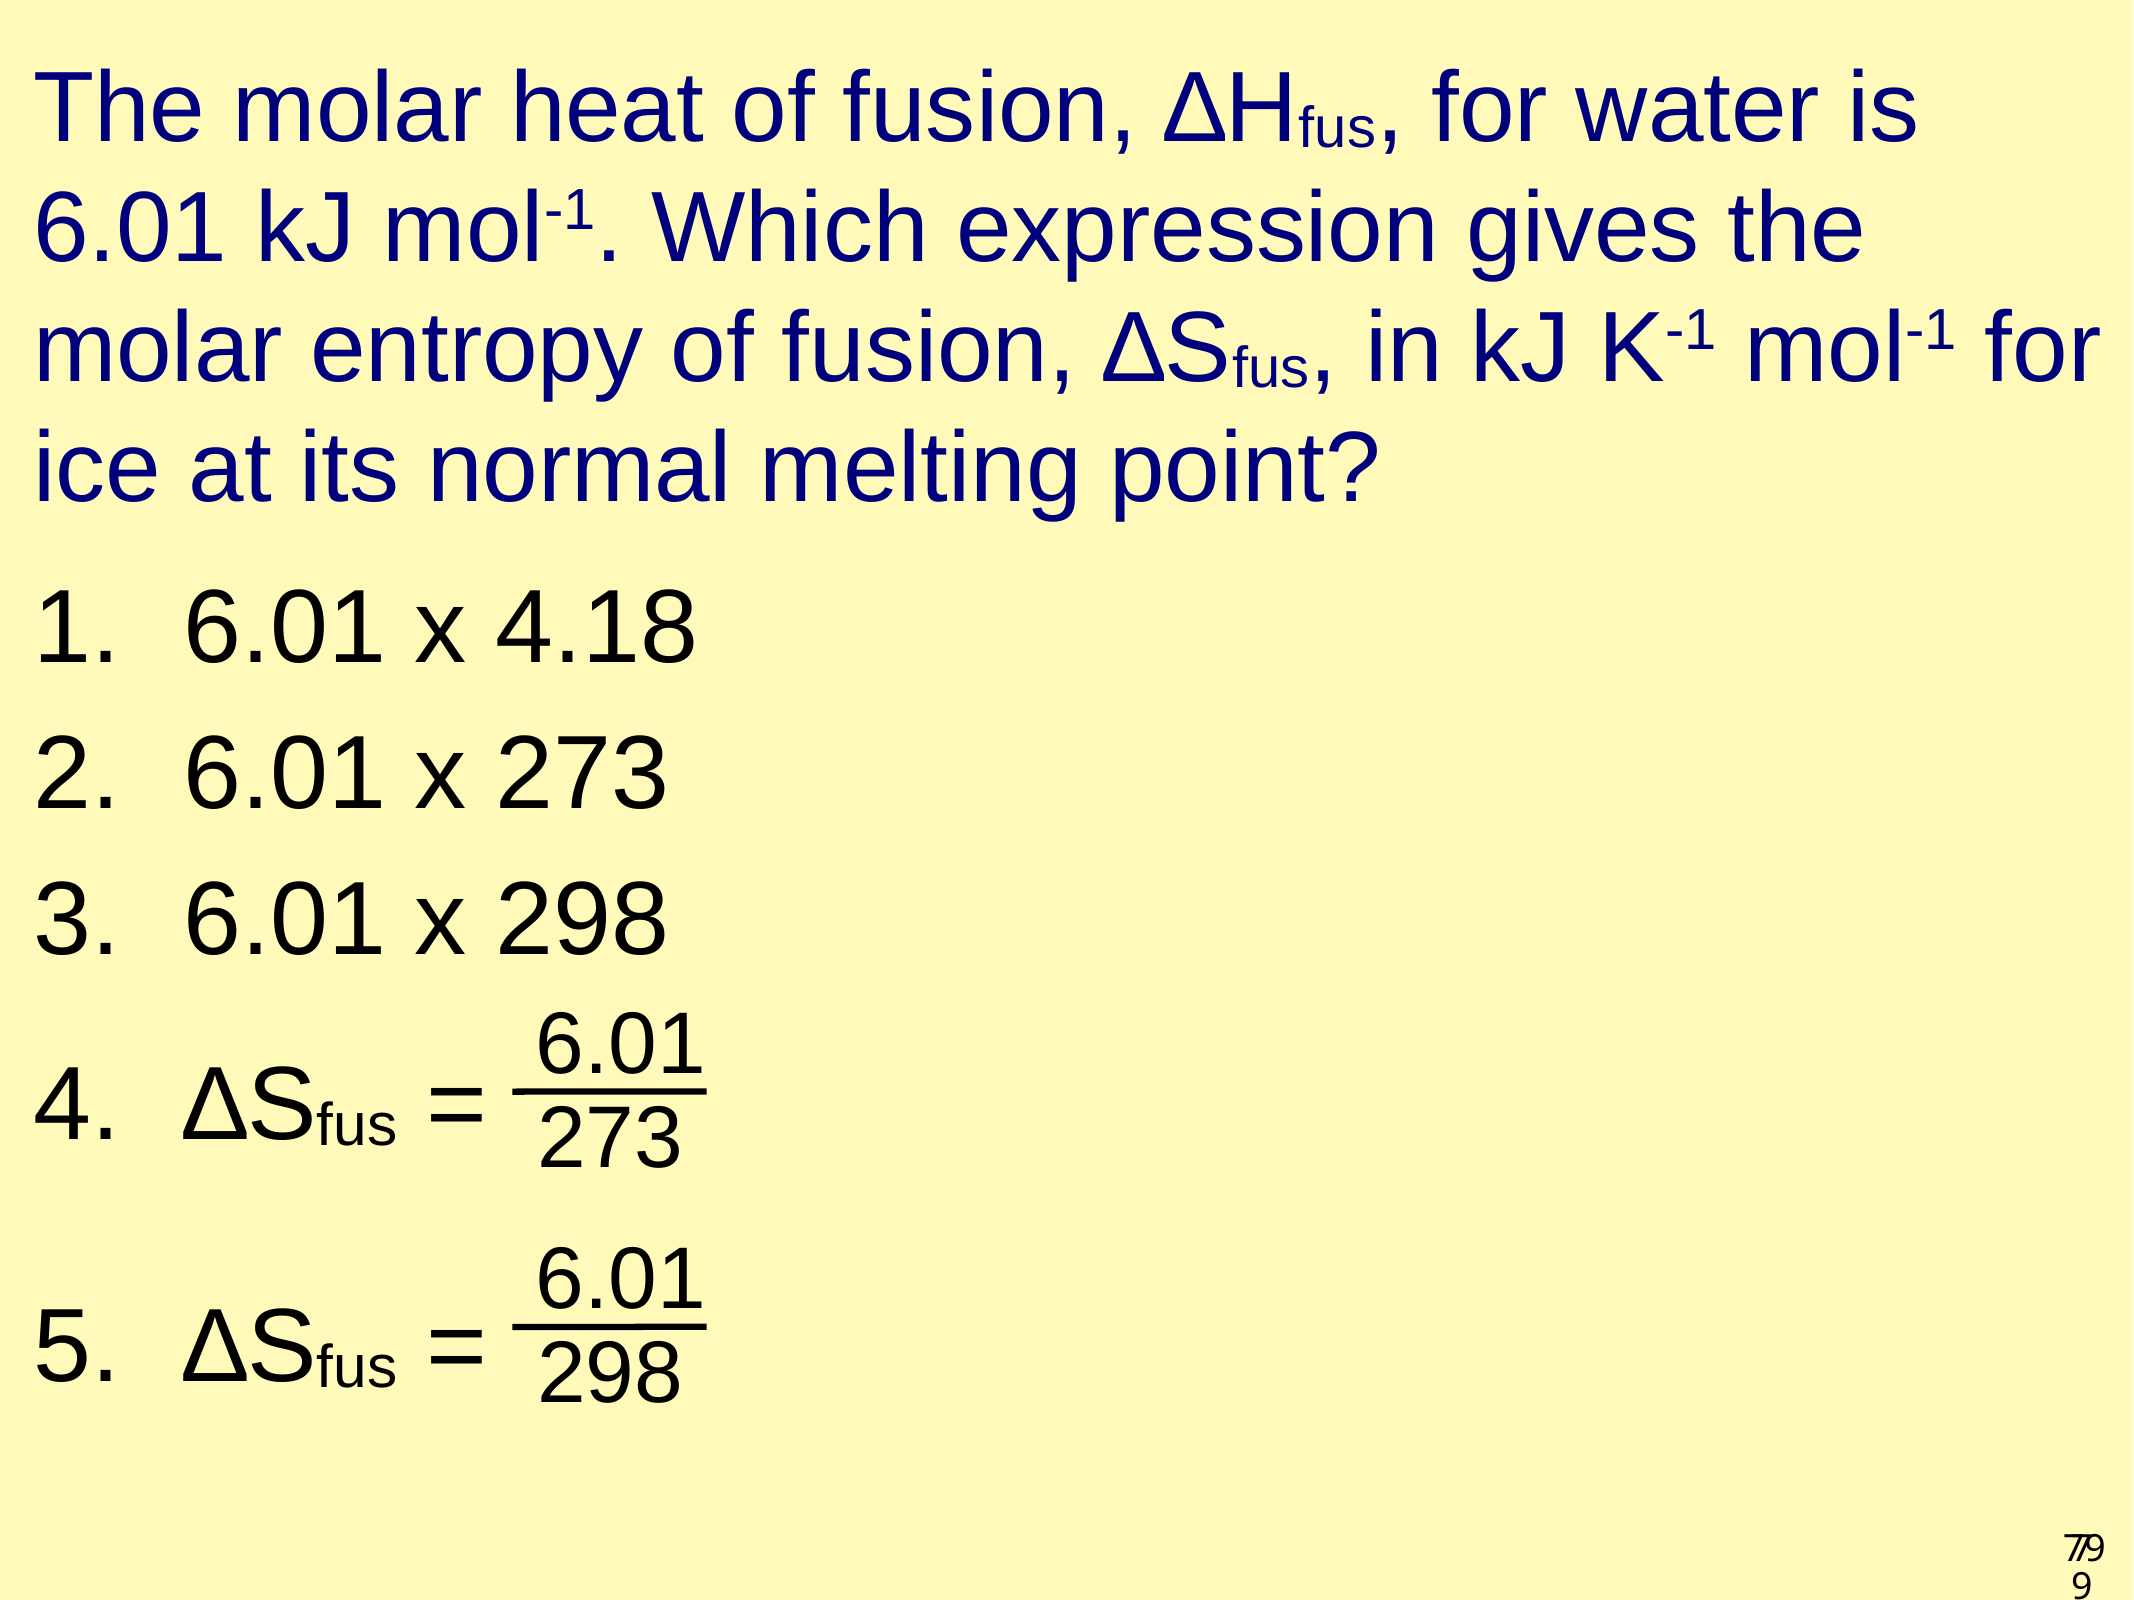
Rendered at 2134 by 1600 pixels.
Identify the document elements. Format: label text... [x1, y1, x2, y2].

text_box 79 [2056, 1516, 2113, 1578]
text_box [512, 980, 716, 1190]
list 6.01 x 4.18 6.01 x 273 6.01 x 298 ∆Sfus = ∆Sfus = [32, 557, 2116, 1578]
title The molar heat of fusion, ∆Hfus, for water is 6.01 kJ mol-1. Which expression gives the molar entropy of fusion, ∆Sfus, in kJ K-1 mol-1 for ice at its normal melting point? [32, 41, 2116, 557]
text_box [512, 1216, 716, 1426]
